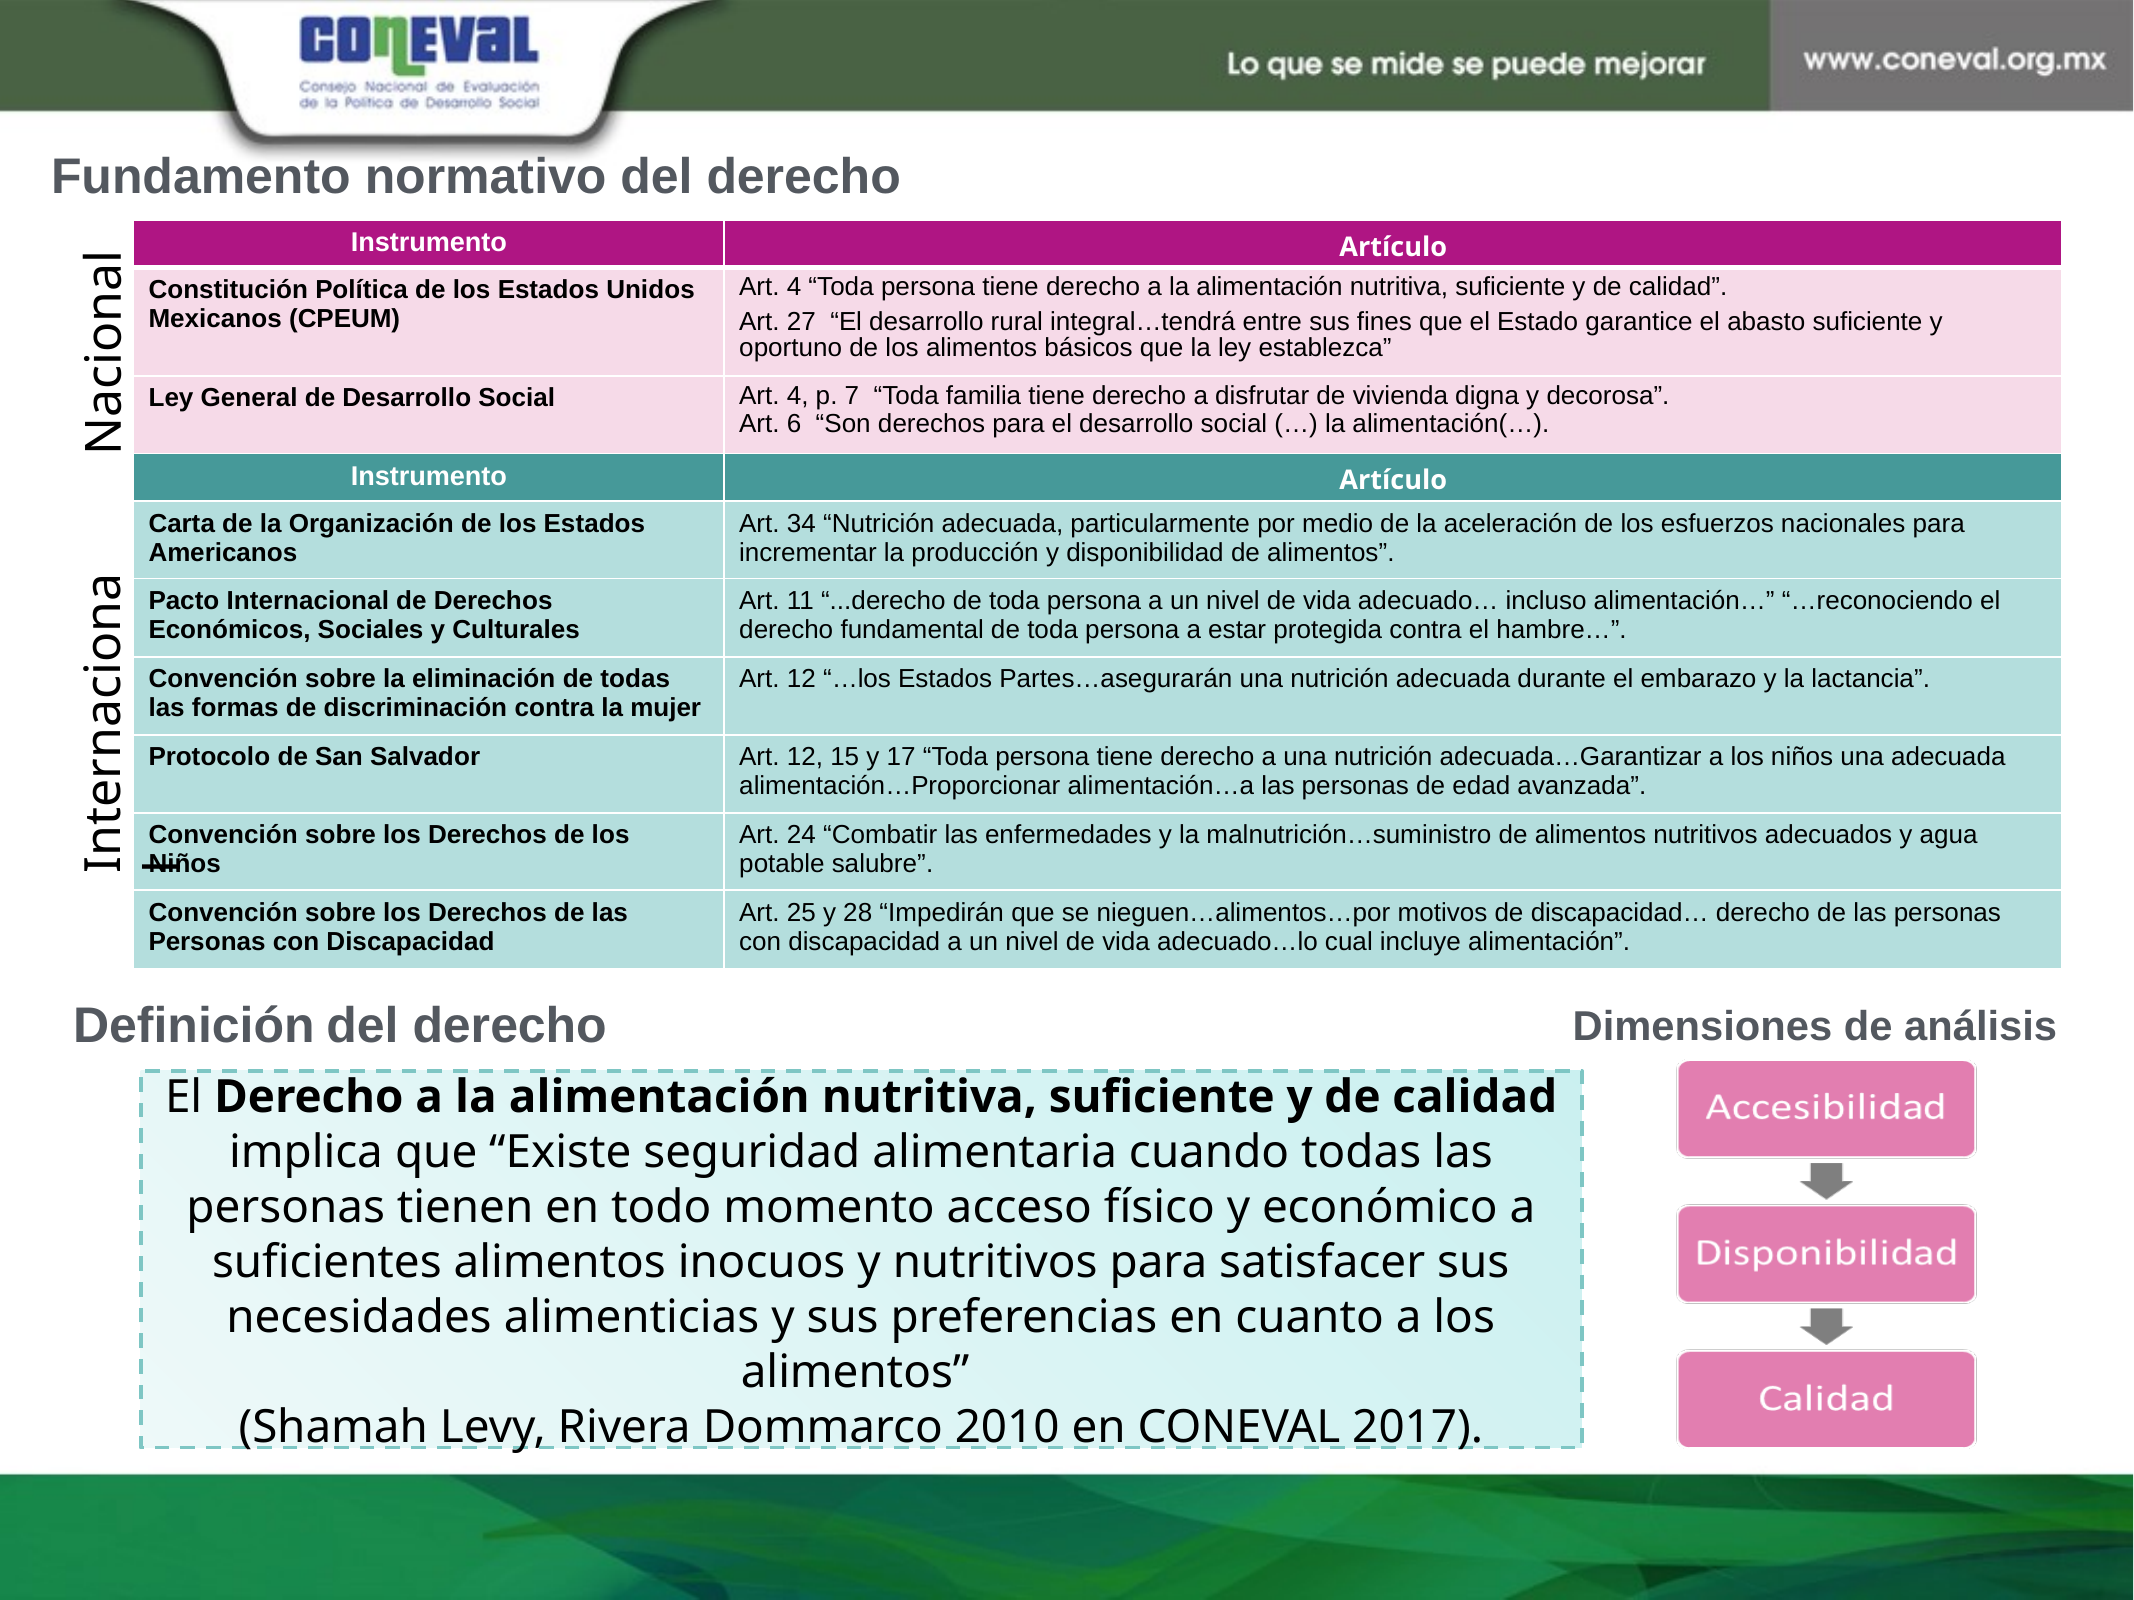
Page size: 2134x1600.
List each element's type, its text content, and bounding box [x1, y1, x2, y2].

table_header Instrumento [134, 221, 723, 265]
table_cell Art. 11 “...derecho de toda persona a un nivel de vida adecuado… incluso alimentación…” “…reconociendo el derecho fundamental de toda persona a estar protegida contra el hambre…”. [725, 579, 2061, 656]
table_cell Convención sobre los Derechos de los Niños [198, 814, 723, 889]
table_cell Constitución Política de los Estados Unidos Mexicanos (CPEUM) [139, 270, 723, 375]
table_cell Convención sobre los Derechos de las Personas con Discapacidad [134, 891, 723, 968]
table_cell Carta de la Organización de los Estados Americanos [134, 502, 723, 578]
table_cell Convención sobre la eliminación de todas las formas de discriminación contra la mujer [198, 658, 723, 734]
table_cell Protocolo de San Salvador [198, 736, 723, 812]
text_box Fundamento normativo del derecho [42, 135, 910, 213]
table_cell Ley General de Desarrollo Social [139, 377, 723, 453]
text_box Definición del derecho [64, 984, 616, 1061]
picture [0, 0, 2134, 1600]
table_cell Artículo [725, 454, 2061, 500]
text_box Nacional [63, 234, 139, 471]
table_cell Art. 25 y 28 “Impedirán que se nieguen…alimentos…por motivos de discapacidad… derecho de las personas con discapacidad a un nivel de vida adecuado…lo cual incluye alimentación”. [725, 891, 2061, 968]
table_cell Pacto Internacional de Derechos Económicos, Sociales y Culturales [198, 579, 723, 656]
table_cell Art. 4, p. 7 “Toda familia tiene derecho a disfrutar de vivienda digna y decorosa”. Art. 6 “Son derechos para el desarrollo social (…) la alimentación(…). [725, 377, 2061, 453]
table_cell Art. 12, 15 y 17 “Toda persona tiene derecho a una nutrición adecuada…Garantizar a los niños una adecuada alimentación…Proporcionar alimentación…a las personas de edad avanzada”. [725, 736, 2061, 812]
table_cell Art. 12 “…los Estados Partes…asegurarán una nutrición adecuada durante el embarazo y la lactancia”. [725, 658, 2061, 734]
text_box El Derecho a la alimentación nutritiva, suficiente y de calidad implica que “Existe seguridad alimentaria cuando todas las personas tienen en todo momento acceso físico y económico a suficientes alimentos inocuos y nutritivos para satisfacer sus necesidades alimenticias y sus preferencias en cuanto a los alimentos” (Shamah Levy, Rivera Dommarco 2010 en CONEVAL 2017). [140, 1070, 1515, 1448]
table_cell Instrumento [134, 454, 723, 500]
text_box Internacional [62, 545, 198, 889]
table_header Artículo [725, 221, 2061, 265]
table_cell Art. 34 “Nutrición adecuada, particularmente por medio de la aceleración de los esfuerzos nacionales para incrementar la producción y disponibilidad de alimentos”. [725, 502, 2061, 578]
table_cell Art. 4 “Toda persona tiene derecho a la alimentación nutritiva, suficiente y de calidad”. Art. 27 “El desarrollo rural integral…tendrá entre sus fines que el Estado garantice el abasto suficiente y oportuno de los alimentos básicos que la ley establezca” [725, 270, 2061, 375]
text_box Dimensiones de análisis [1557, 991, 2073, 1056]
table_cell Art. 24 “Combatir las enfermedades y la malnutrición…suministro de alimentos nutritivos adecuados y agua potable salubre”. [725, 814, 2061, 889]
